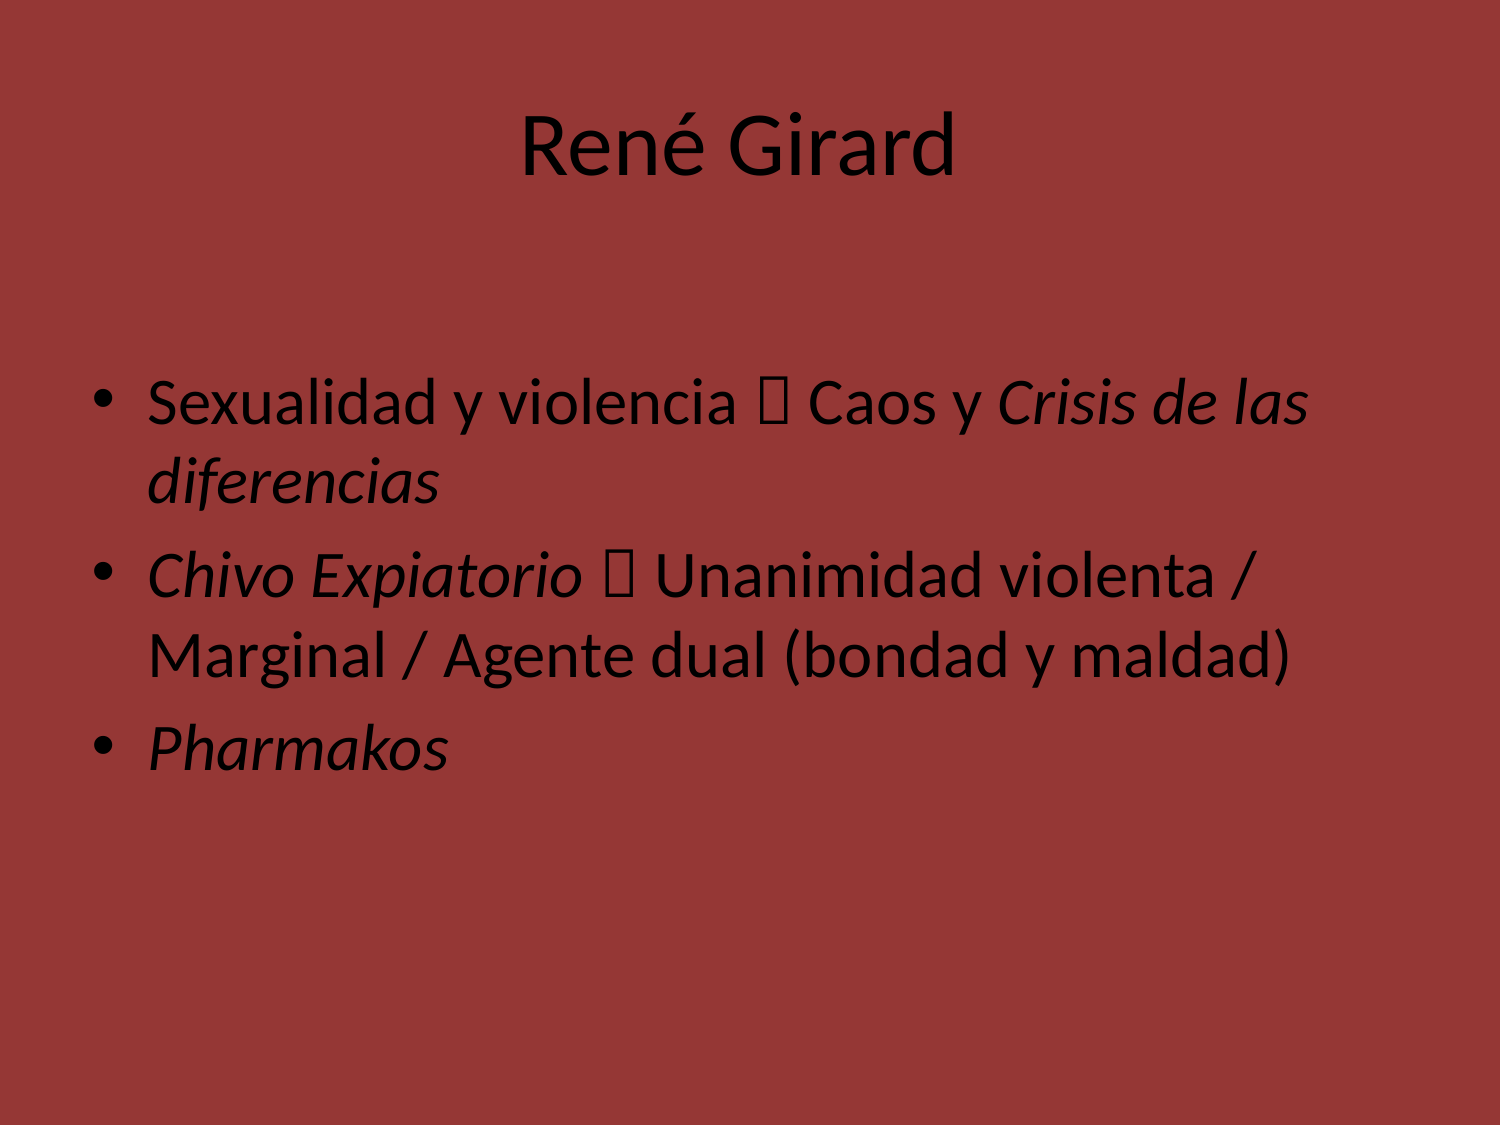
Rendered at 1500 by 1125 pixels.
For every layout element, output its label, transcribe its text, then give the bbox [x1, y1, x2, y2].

list Sexualidad y violencia  Caos y Crisis de las diferencias Chivo Expiatorio  Unanimidad violenta / Marginal / Agente dual (bondad y maldad) Pharmakos [76, 349, 1427, 917]
title René Girard [75, 45, 1425, 233]
